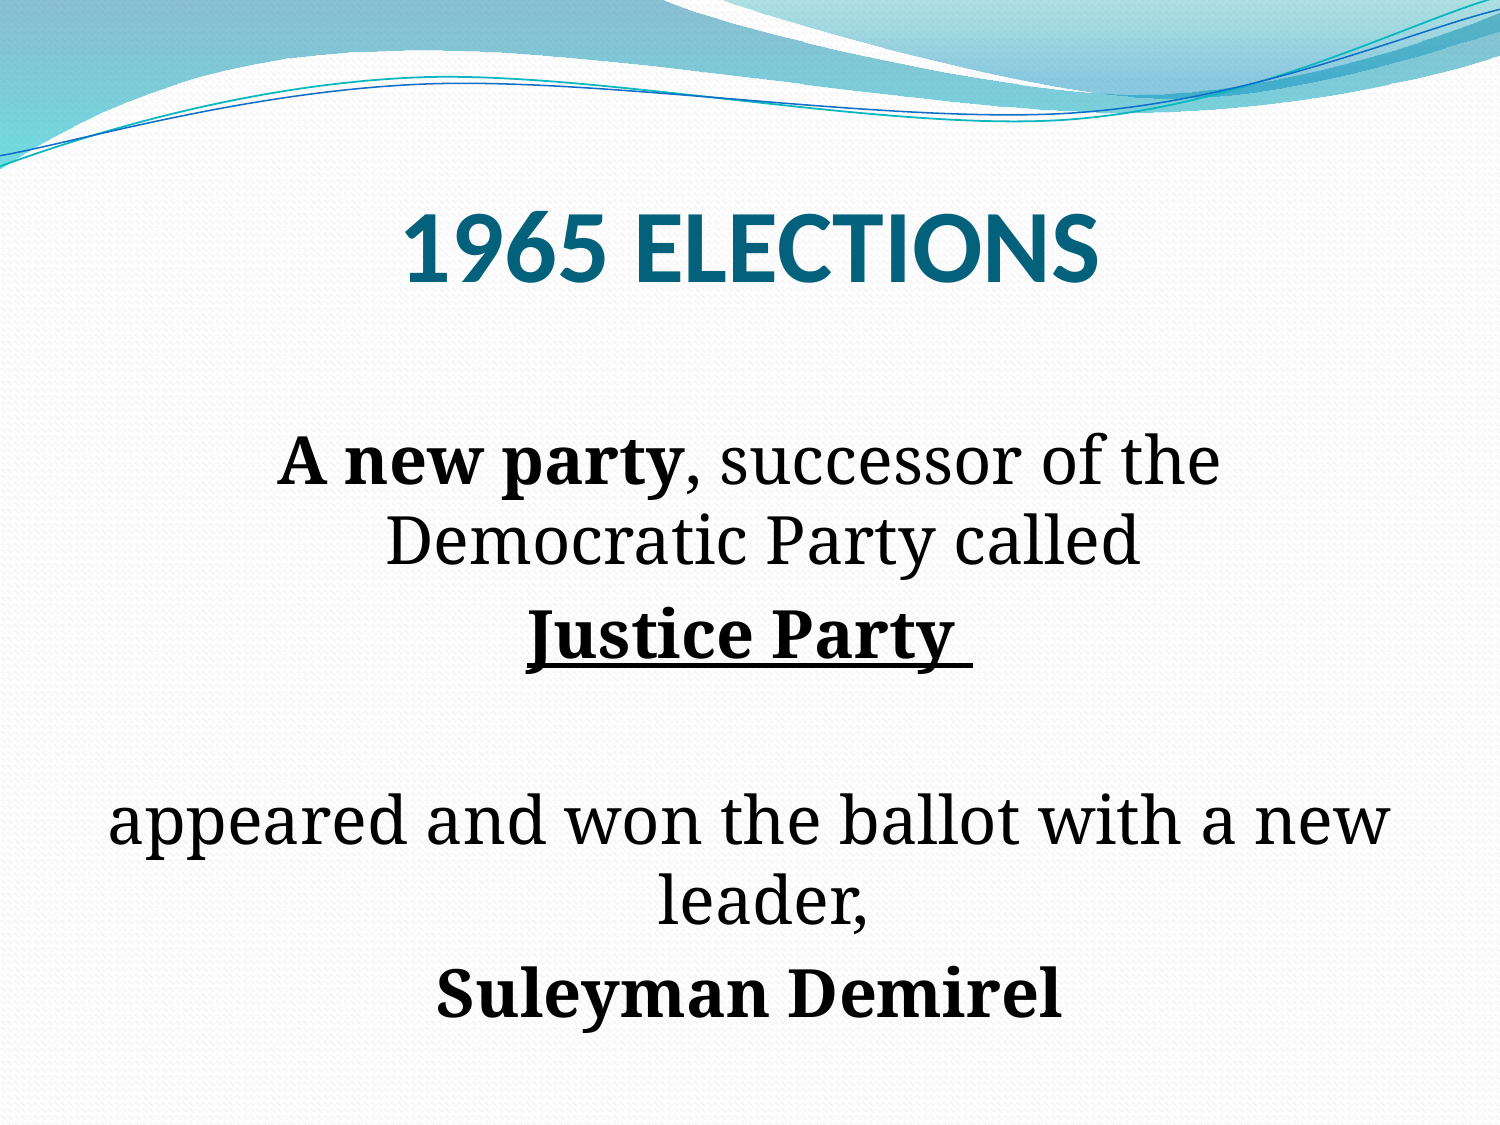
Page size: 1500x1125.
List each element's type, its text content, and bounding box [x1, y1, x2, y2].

list A new party, successor of the Democratic Party called Justice Party appeared and won the ballot with a new leader, Suleyman Demirel [75, 317, 1425, 1038]
title 1965 ELECTIONS [75, 115, 1425, 303]
